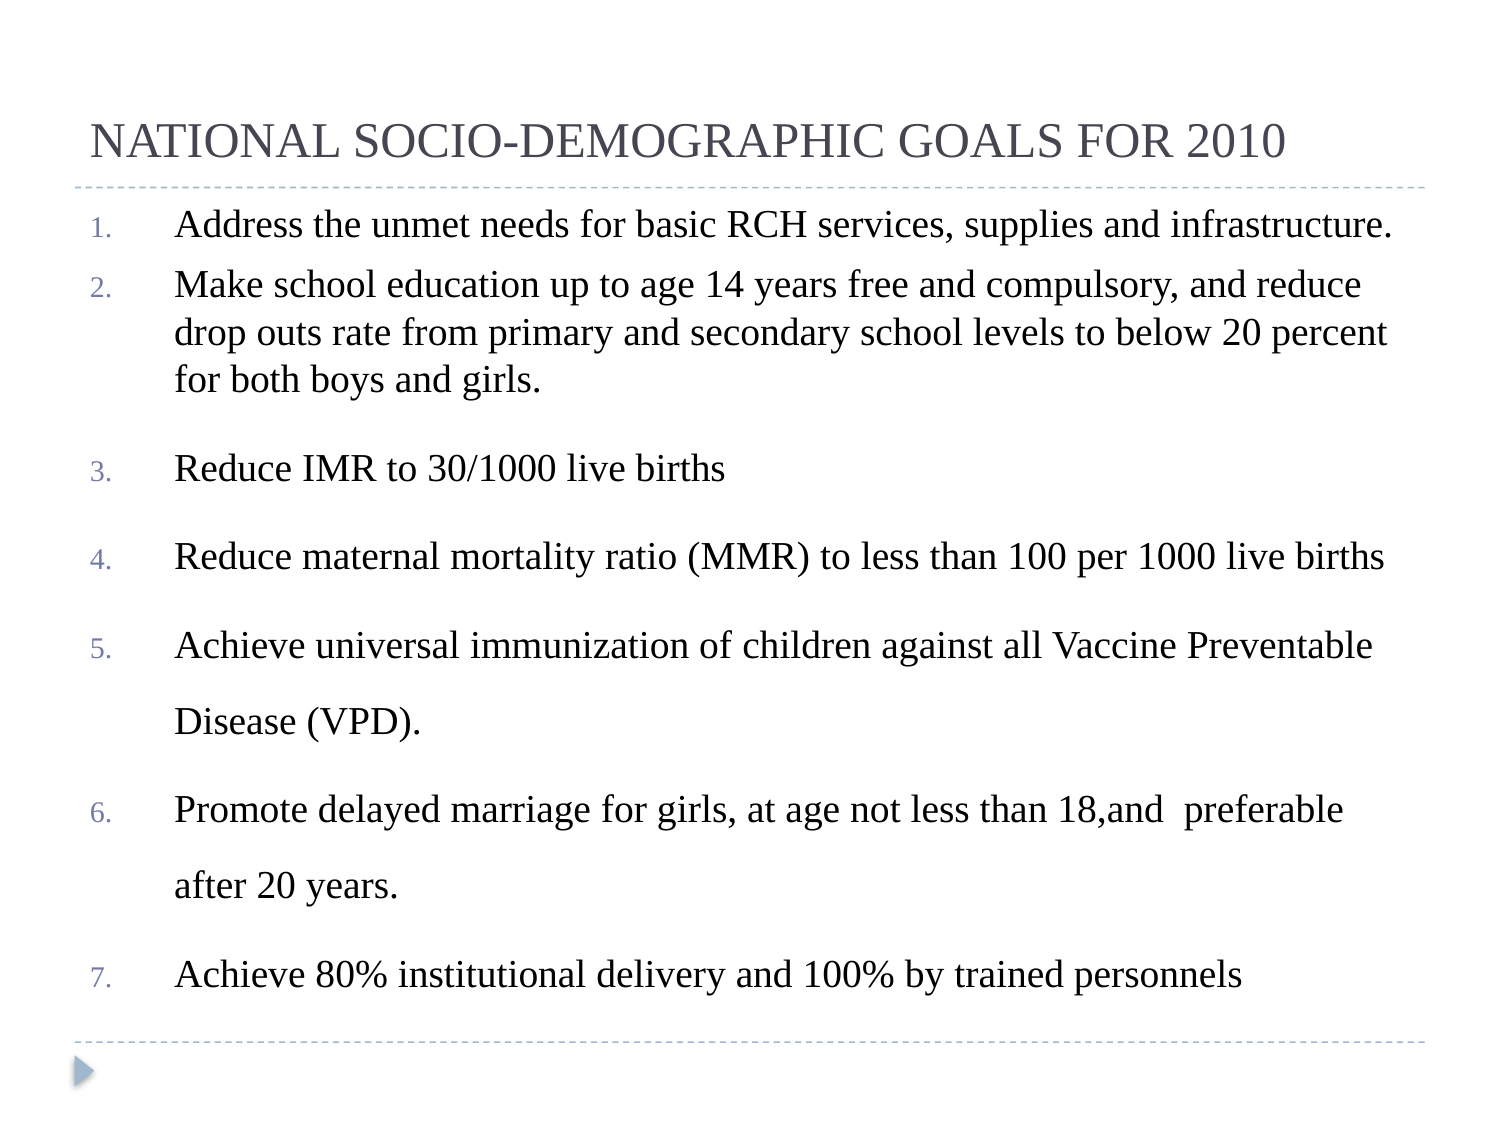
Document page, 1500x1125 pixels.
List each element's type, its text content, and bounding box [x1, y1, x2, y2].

list Address the unmet needs for basic RCH services, supplies and infrastructure. Make school education up to age 14 years free and compulsory, and reduce drop outs rate from primary and secondary school levels to below 20 percent for both boys and girls. Reduce IMR to 30/1000 live births Reduce maternal mortality ratio (MMR) to less than 100 per 1000 live births Achieve universal immunization of children against all Vaccine Preventable Disease (VPD). Promote delayed marriage for girls, at age not less than 18,and preferable after 20 years. Achieve 80% institutional delivery and 100% by trained personnels [75, 162, 1425, 1100]
title NATIONAL SOCIO-DEMOGRAPHIC GOALS FOR 2010 [75, 0, 1425, 162]
